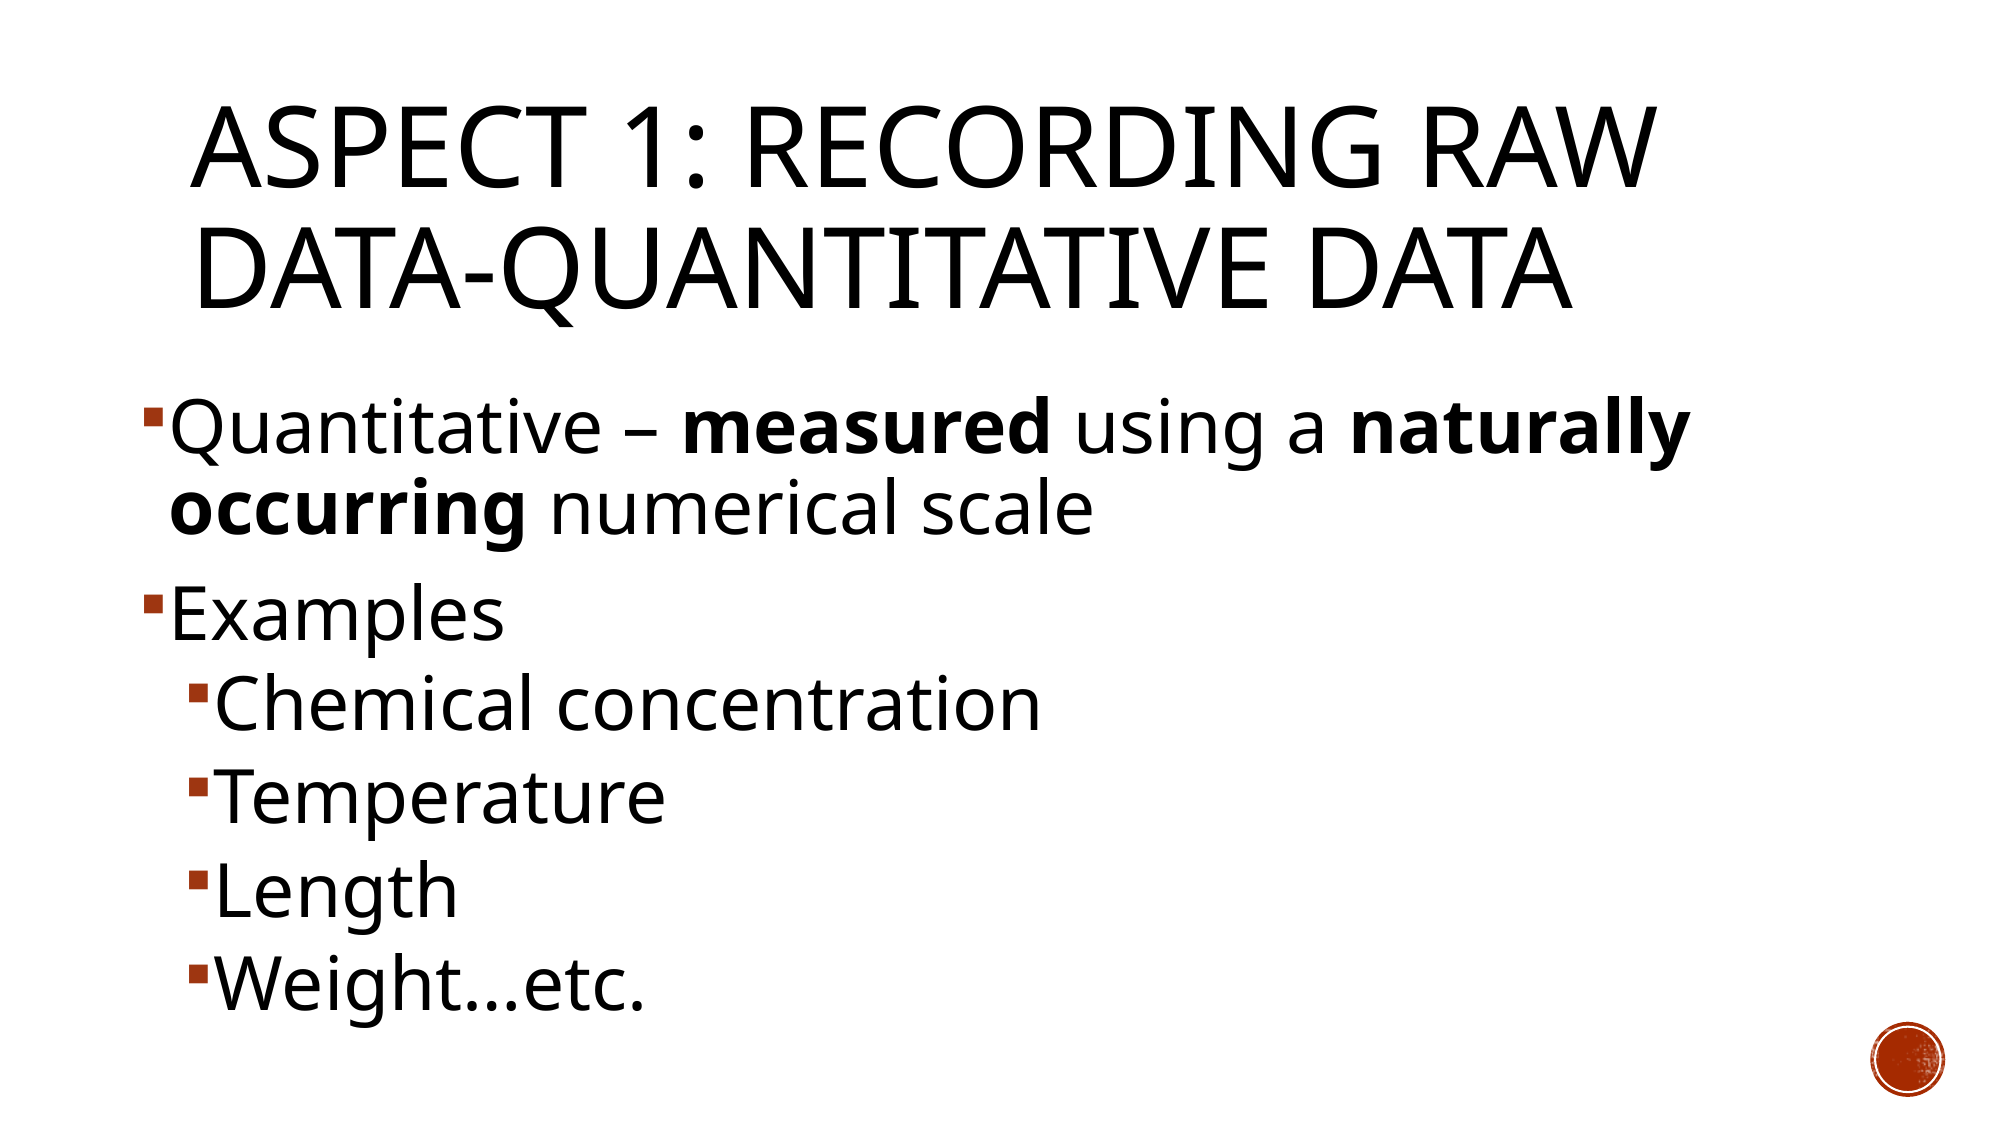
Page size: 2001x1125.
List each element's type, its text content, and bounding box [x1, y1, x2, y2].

text_box Quantitative – measured using a naturally occurring numerical scale Examples Chemical concentration Temperature Length Weight…etc. [123, 381, 1856, 1125]
title Aspect 1: recording raw data-quantitative data [175, 79, 1826, 344]
